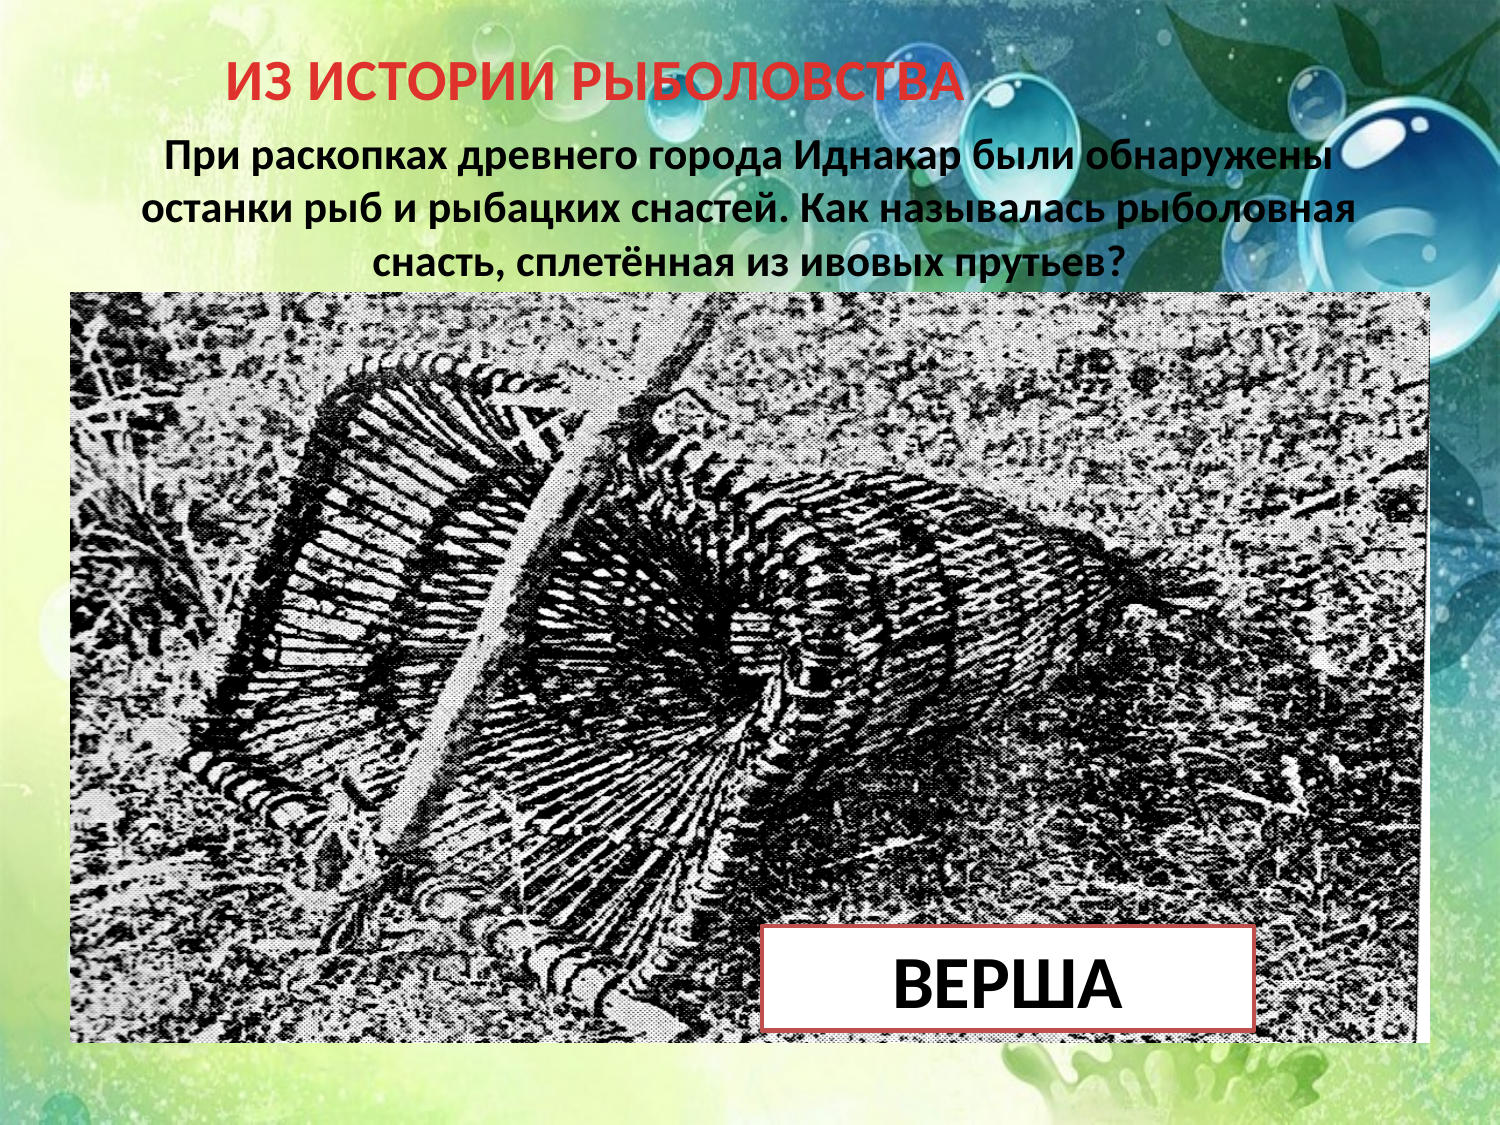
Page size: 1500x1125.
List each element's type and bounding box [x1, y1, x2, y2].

picture [0, 0, 1500, 1125]
list [70, 292, 1430, 1044]
